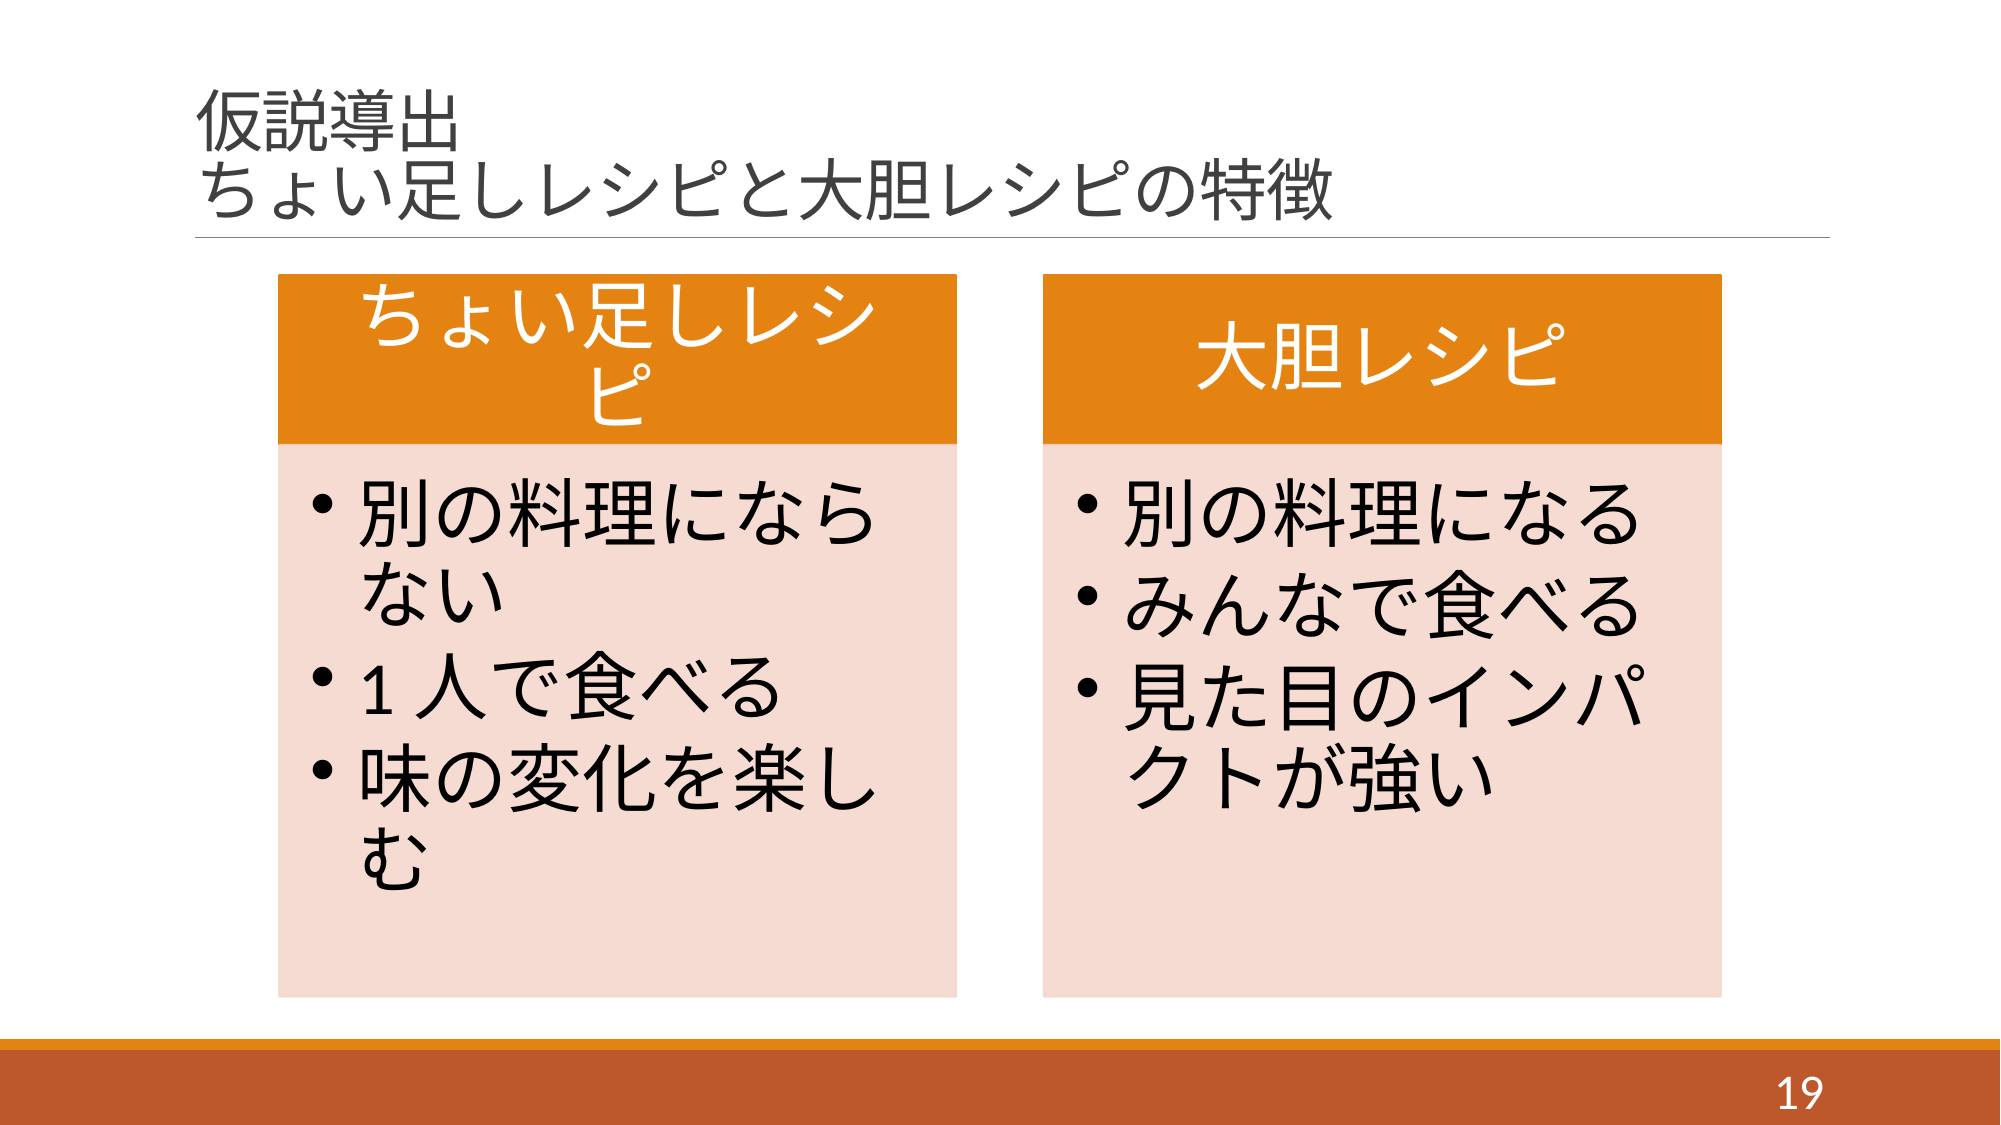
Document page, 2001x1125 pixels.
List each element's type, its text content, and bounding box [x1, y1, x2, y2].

slide_number 19 [1624, 1059, 1840, 1120]
title 仮説導出 ちょい足しレシピと大胆レシピの特徴 [180, 80, 1830, 319]
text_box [278, 239, 1722, 1032]
